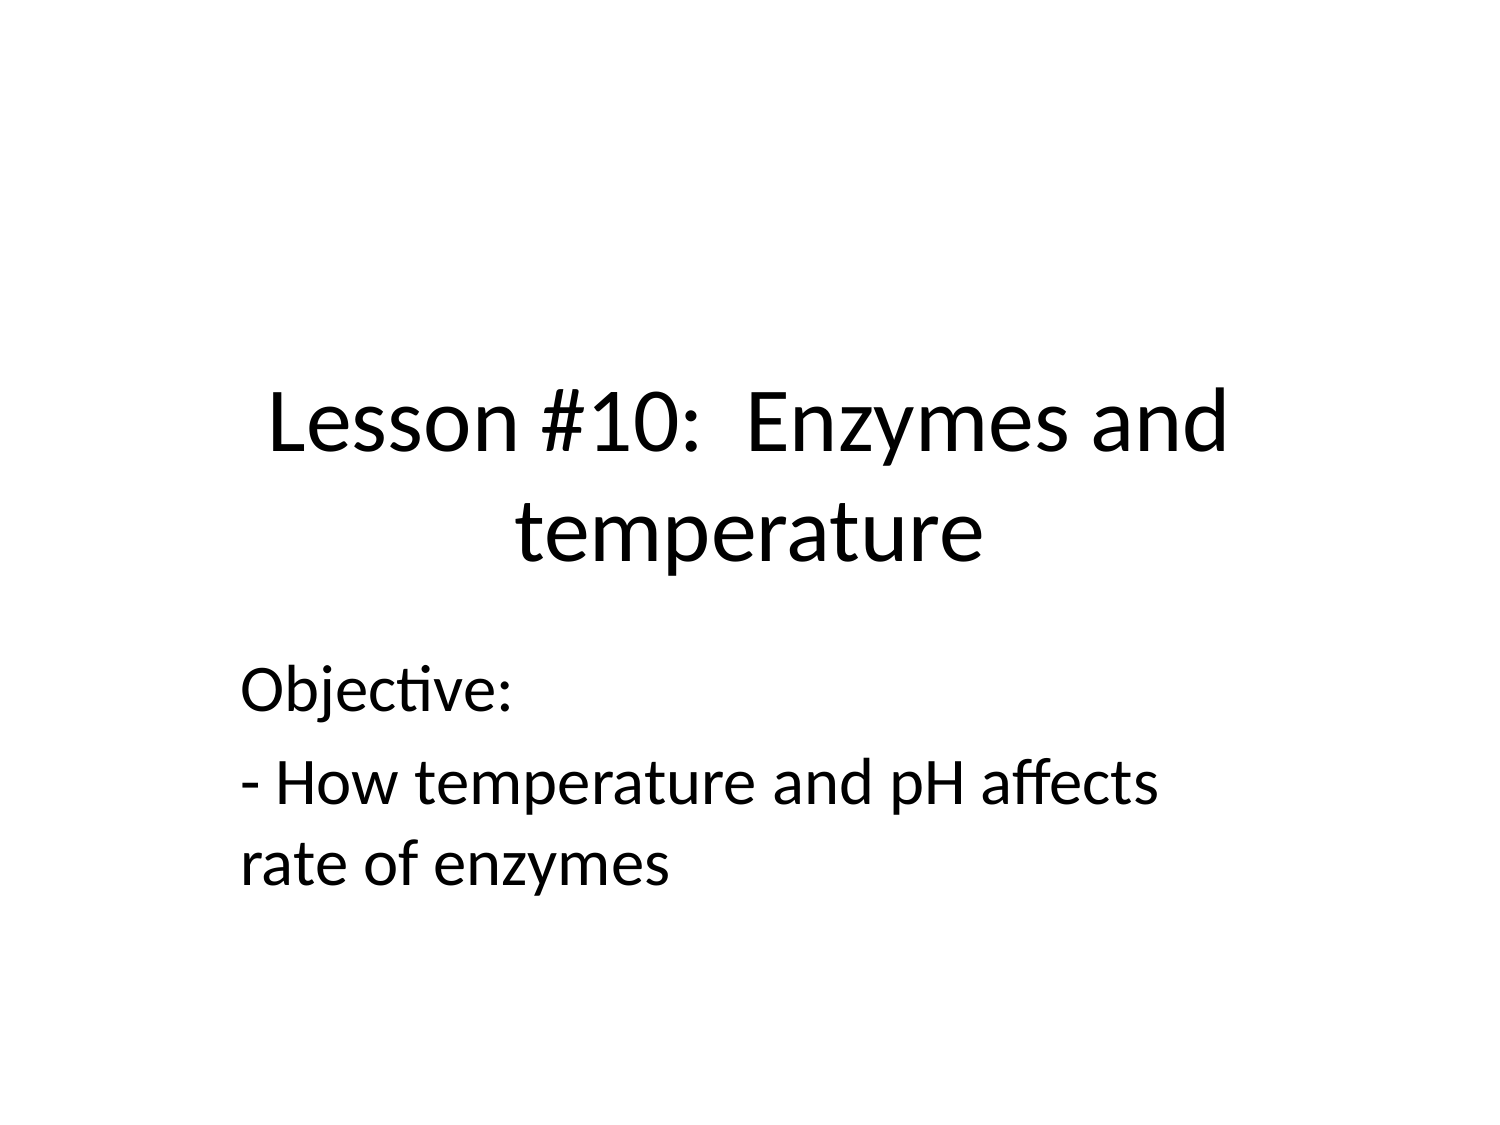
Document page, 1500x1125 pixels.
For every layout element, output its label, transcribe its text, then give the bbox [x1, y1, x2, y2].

subtitle Objective: - How temperature and pH affects rate of enzymes [225, 637, 1275, 925]
title Lesson #10: Enzymes and temperature [112, 349, 1388, 591]
